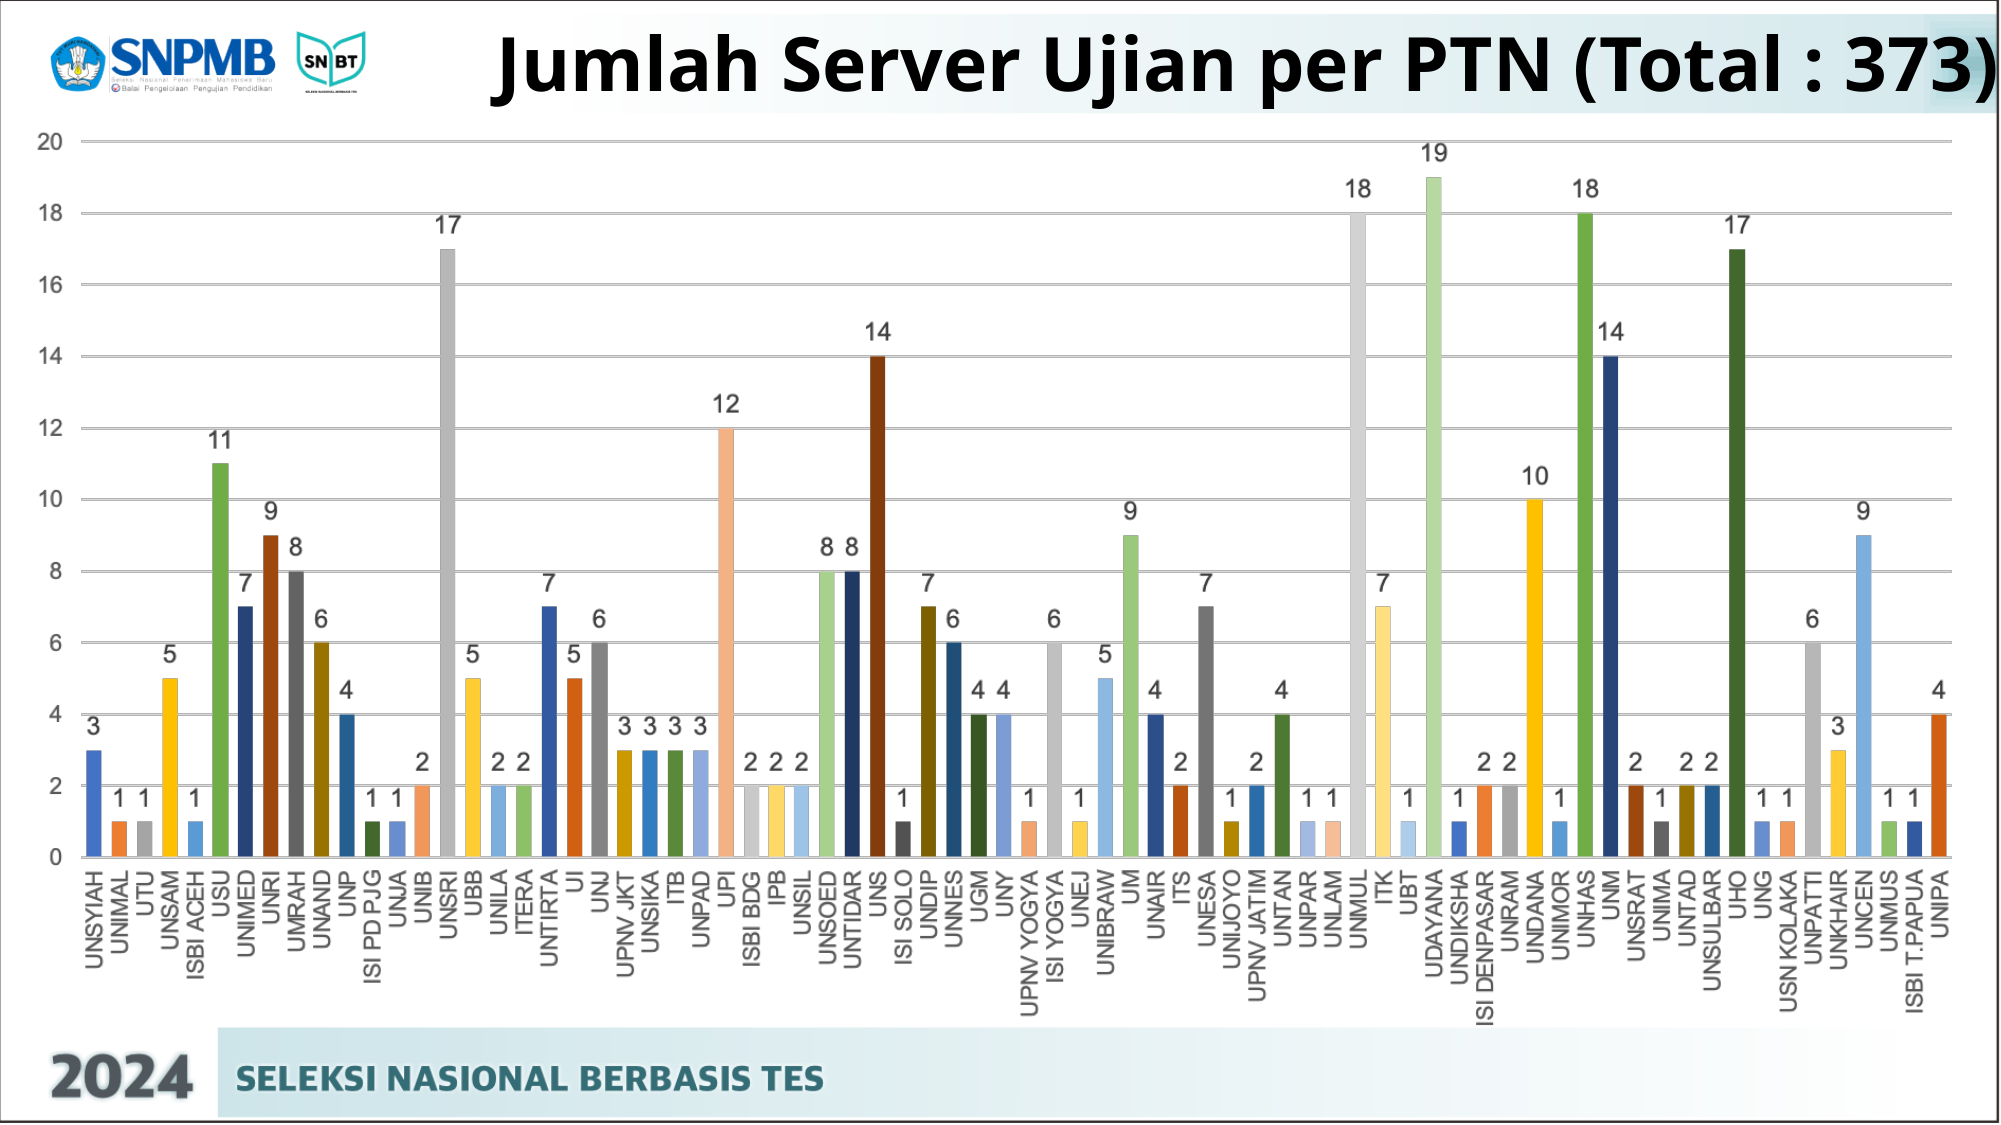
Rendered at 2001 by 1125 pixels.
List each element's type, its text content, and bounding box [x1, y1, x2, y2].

title Jumlah Server Ujian per PTN (Total : 373) [481, 0, 2000, 136]
picture [0, 0, 2000, 1123]
